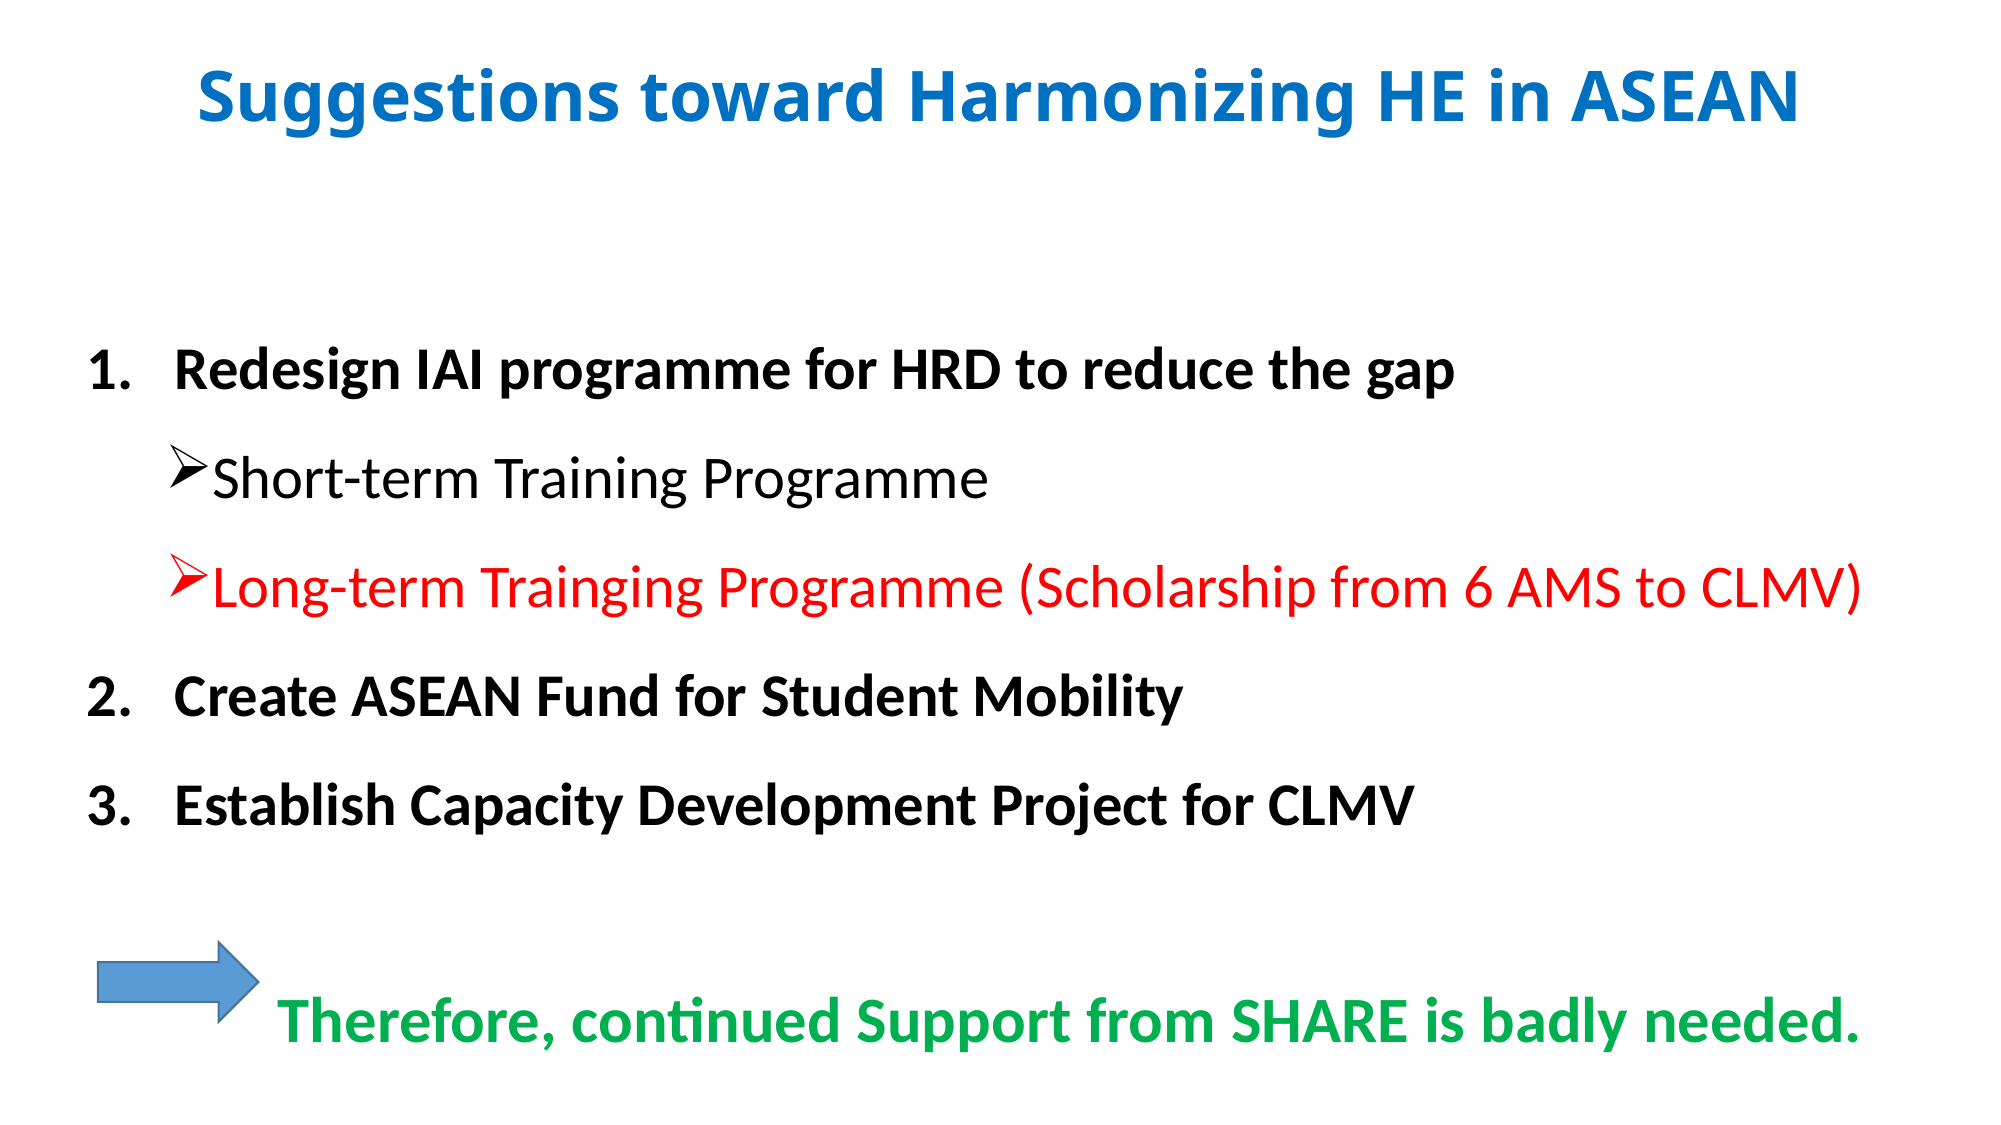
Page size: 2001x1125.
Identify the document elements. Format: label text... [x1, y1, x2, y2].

list Redesign IAI programme for HRD to reduce the gap Short-term Training Programme Long-term Trainging Programme (Scholarship from 6 AMS to CLMV) Create ASEAN Fund for Student Mobility Establish Capacity Development Project for CLMV Therefore, continued Support from SHARE is badly needed. [71, 285, 1915, 1073]
title Suggestions toward Harmonizing HE in ASEAN [137, 33, 1863, 153]
text_box [96, 939, 260, 1025]
